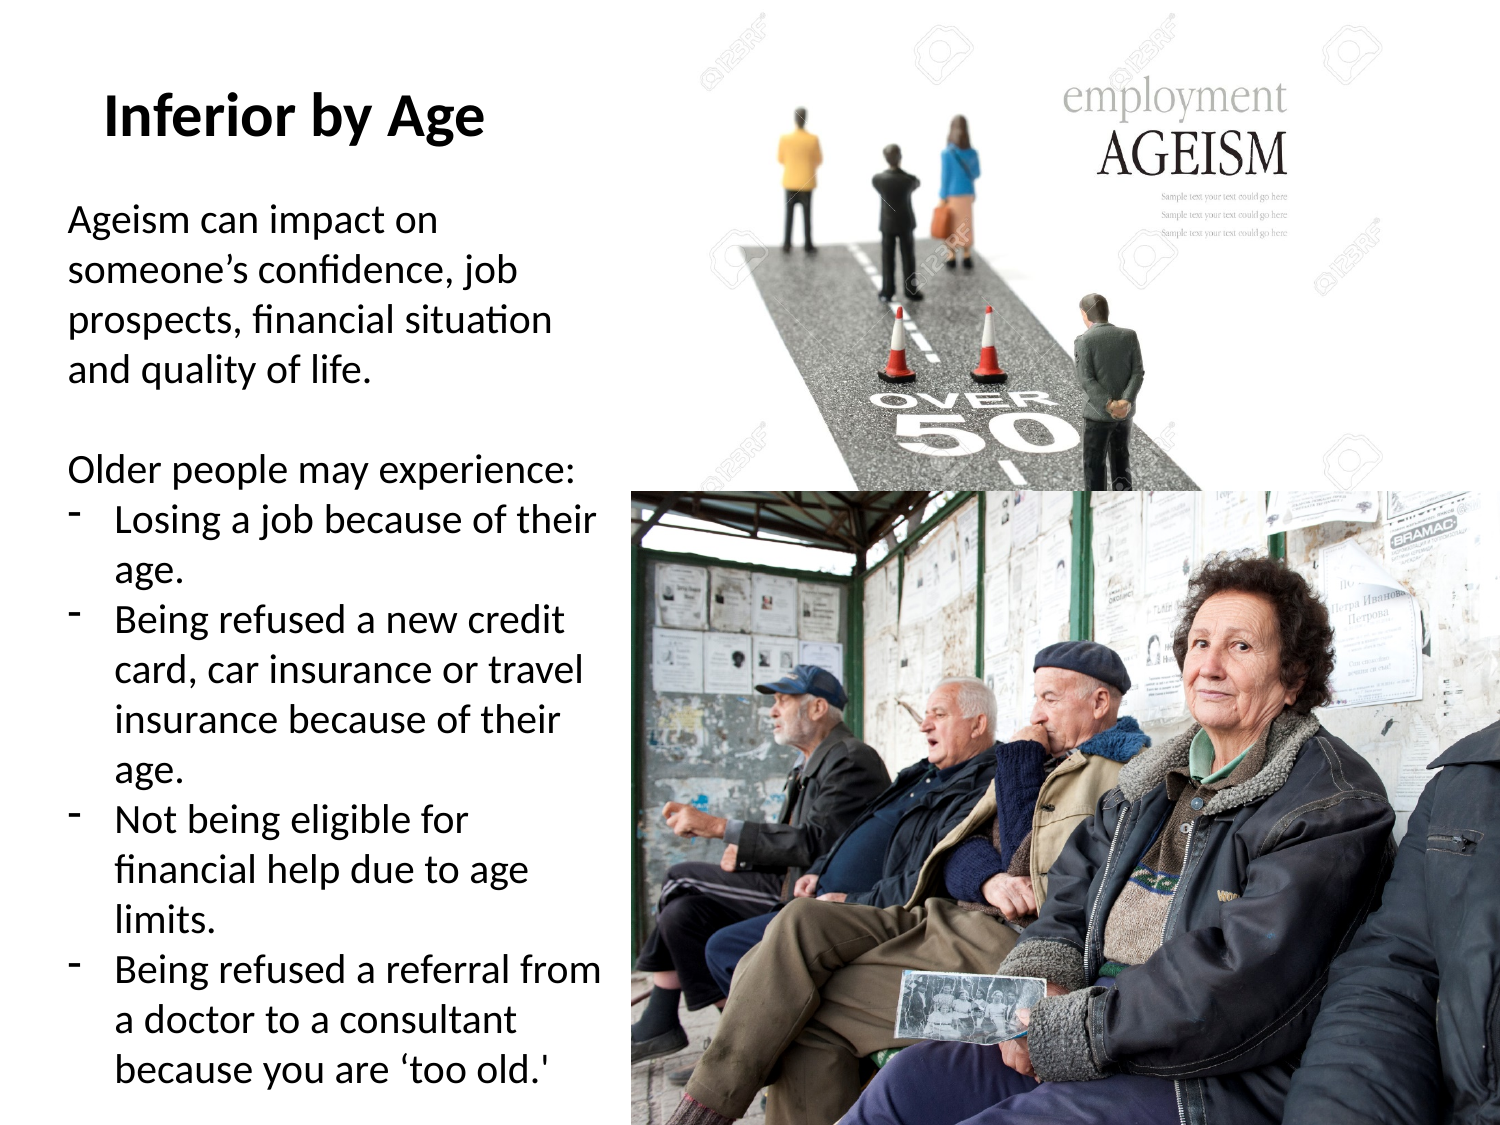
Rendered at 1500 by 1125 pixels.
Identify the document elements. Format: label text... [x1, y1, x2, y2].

picture [631, 0, 1500, 1125]
text_box Inferior by Age [88, 66, 609, 157]
text_box Ageism can impact on someone’s confidence, job prospects, financial situation and quality of life. Older people may experience: Losing a job because of their age. Being refused a new credit card, car insurance or travel insurance because of their age. Not being eligible for financial help due to age limits. Being refused a referral from a doctor to a consultant because you are ‘too old.' [52, 184, 632, 1100]
